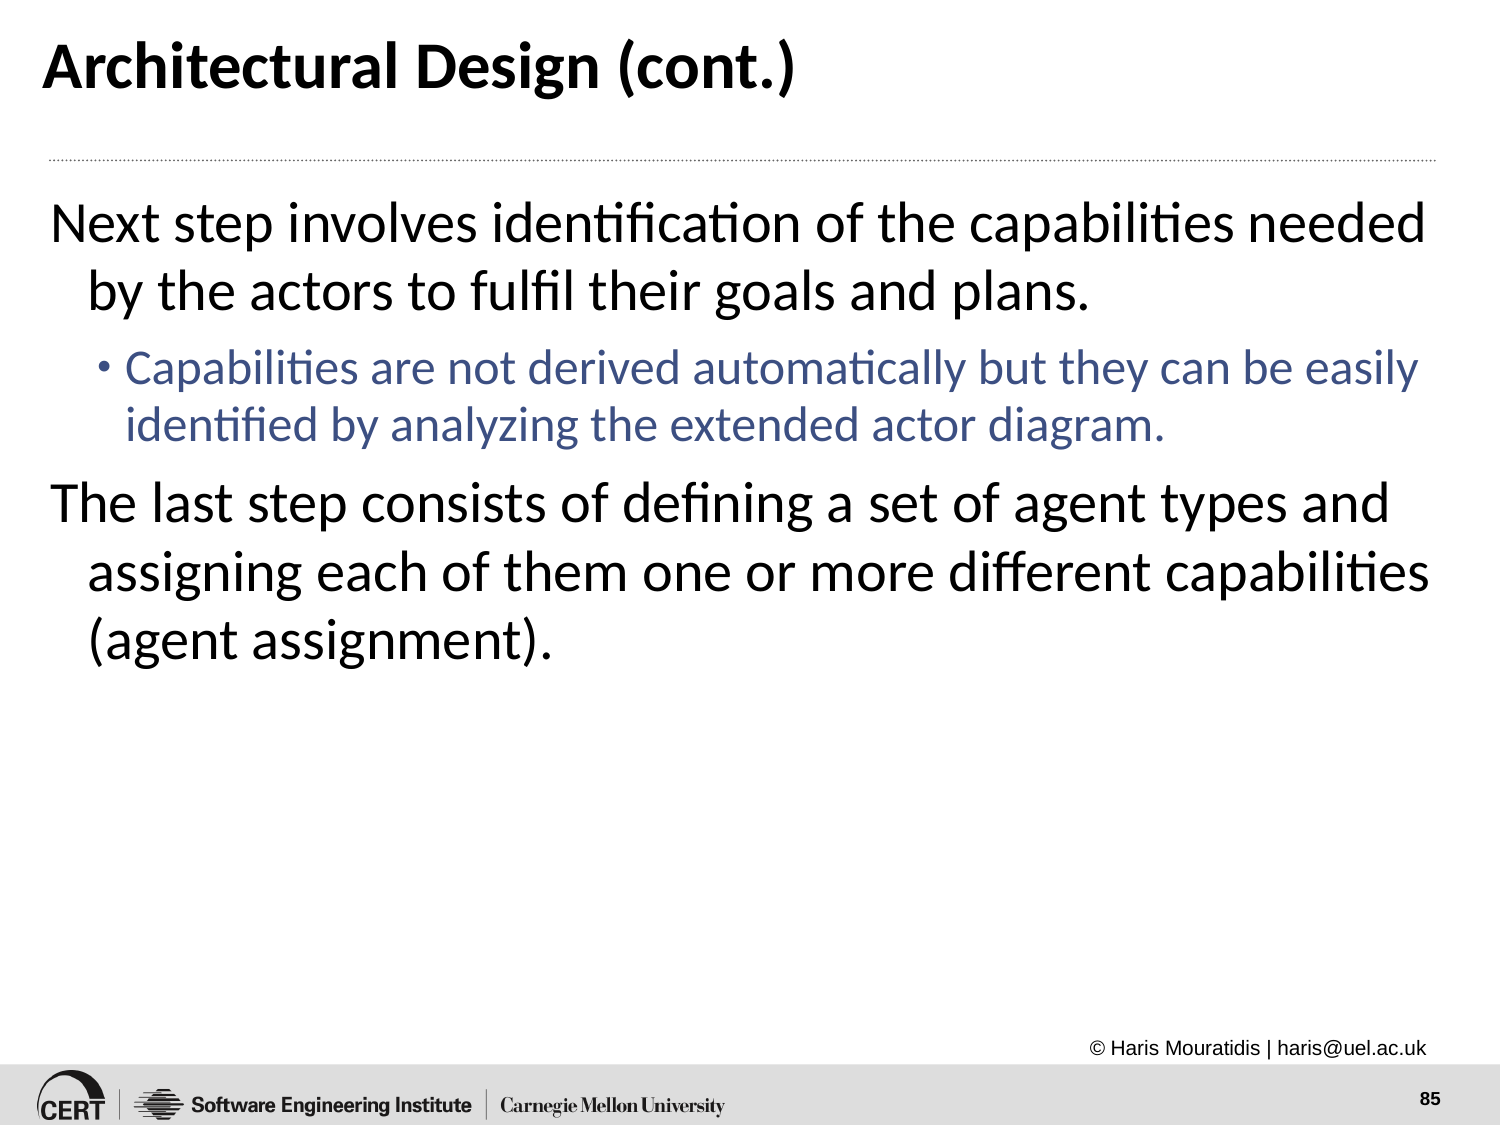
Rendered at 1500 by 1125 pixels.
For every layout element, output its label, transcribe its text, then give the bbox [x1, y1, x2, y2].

list Next step involves identification of the capabilities needed by the actors to fulfil their goals and plans. Capabilities are not derived automatically but they can be easily identified by analyzing the extended actor diagram. The last step consists of defining a set of agent types and assigning each of them one or more different capabilities (agent assignment). [49, 187, 1438, 1001]
text_box © Haris Mouratidis | haris@uel.ac.uk [1074, 1027, 1500, 1075]
title Architectural Design (cont.) [42, 37, 1434, 155]
picture [37, 1069, 725, 1122]
